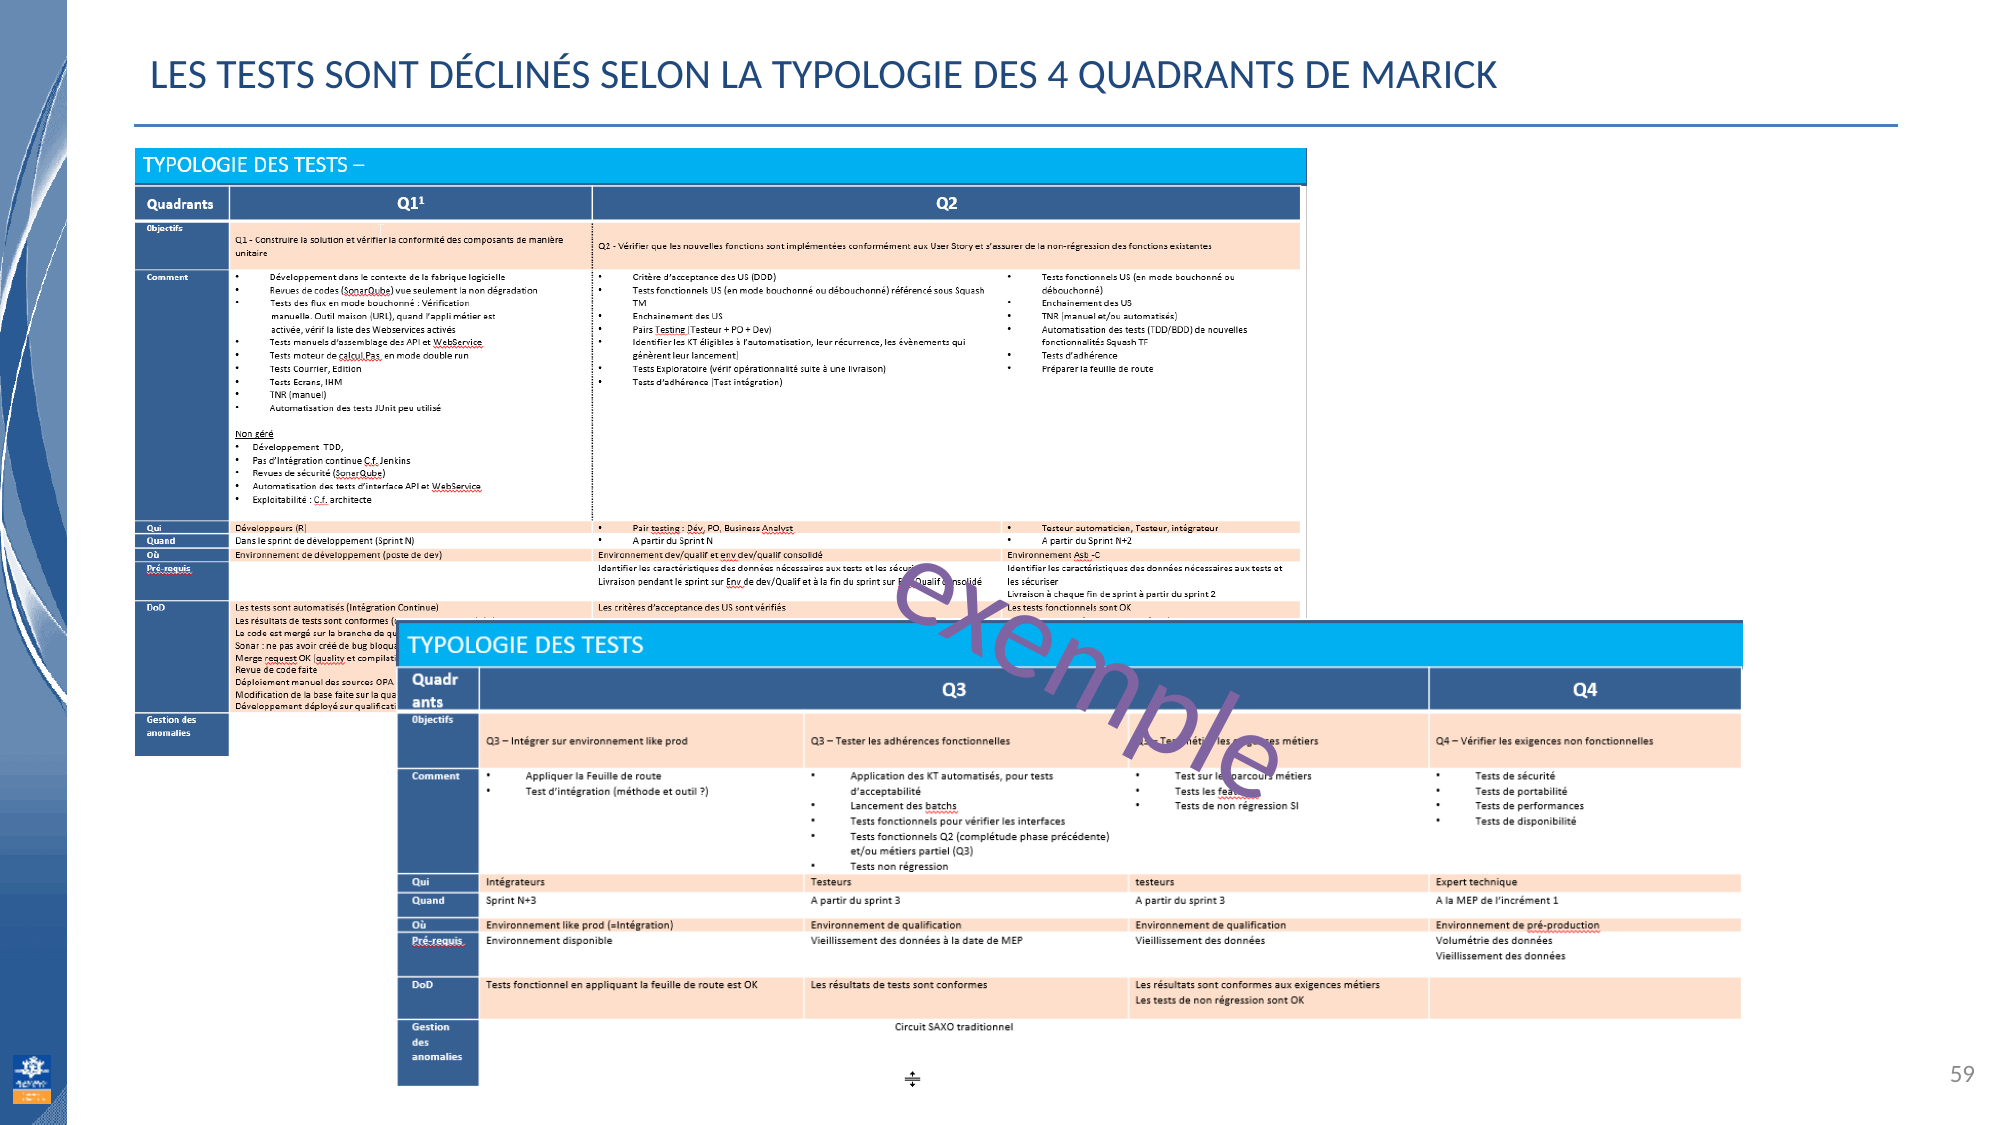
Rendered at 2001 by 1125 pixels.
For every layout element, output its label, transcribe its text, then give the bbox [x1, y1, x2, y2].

picture [134, 184, 1744, 1091]
slide_number 59 [1921, 1042, 1991, 1103]
title Les tests sont déclinés selon la typologie des 4 quadrants de marick [135, 19, 1898, 126]
picture [13, 1055, 51, 1104]
